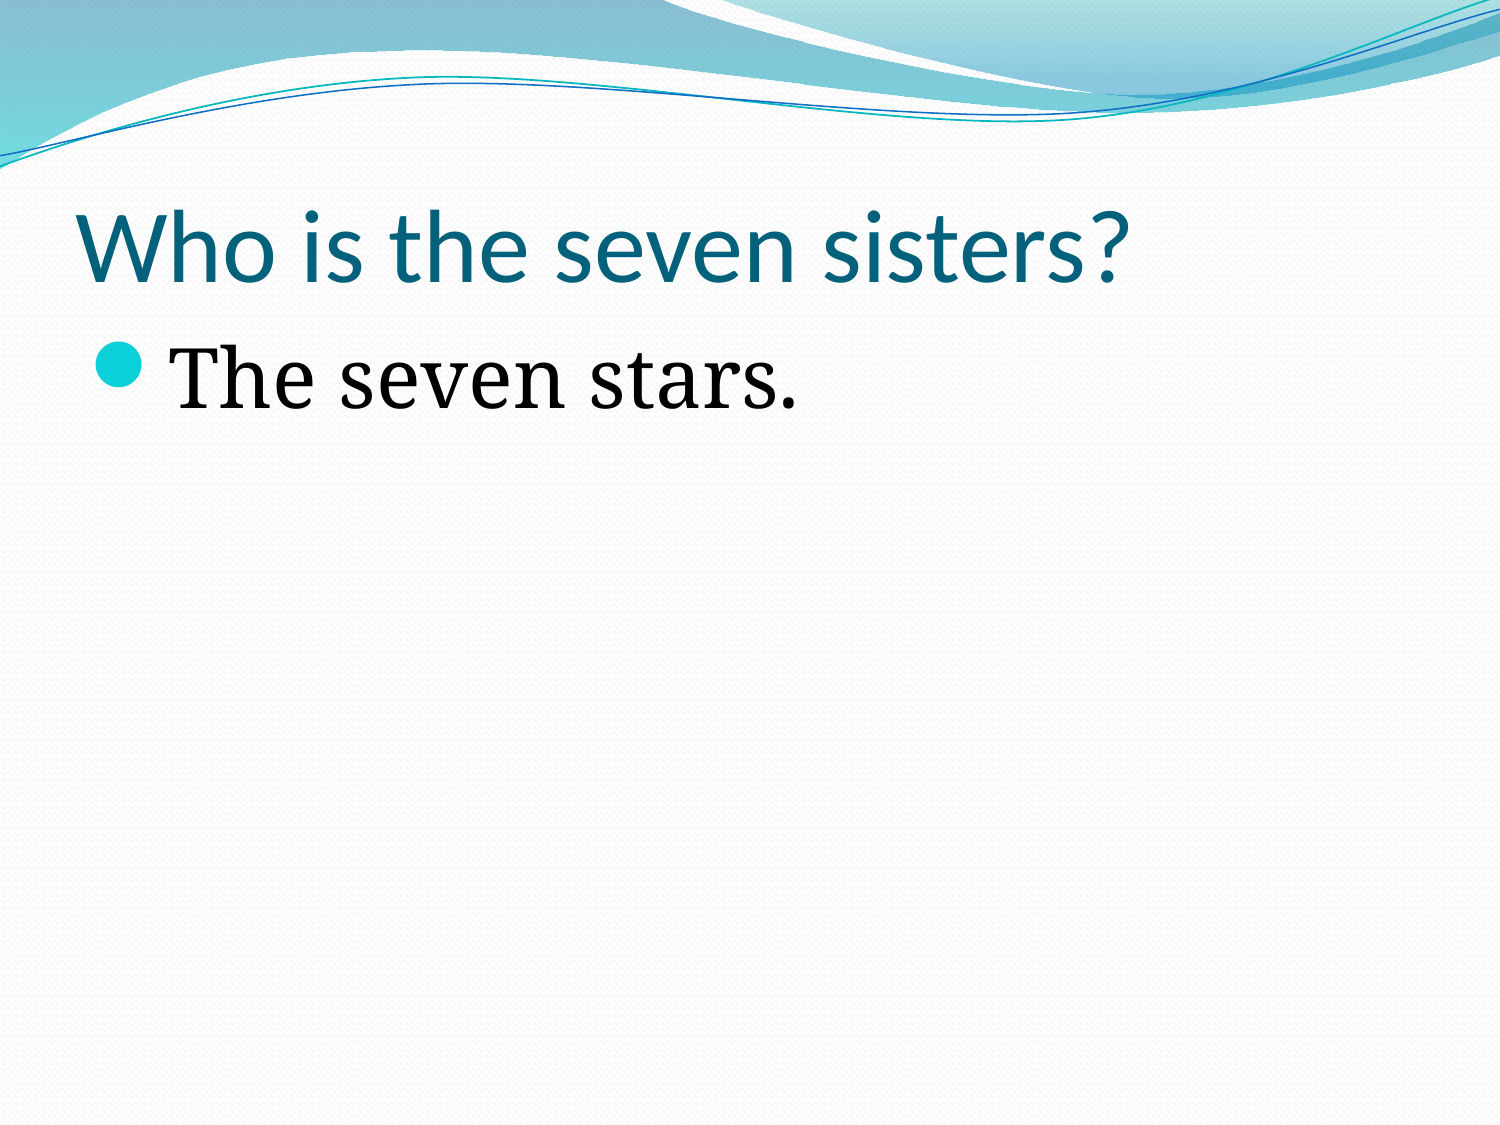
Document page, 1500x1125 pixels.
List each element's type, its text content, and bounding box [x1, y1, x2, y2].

title Who is the seven sisters? [75, 115, 1425, 303]
list The seven stars. [75, 317, 1425, 1038]
